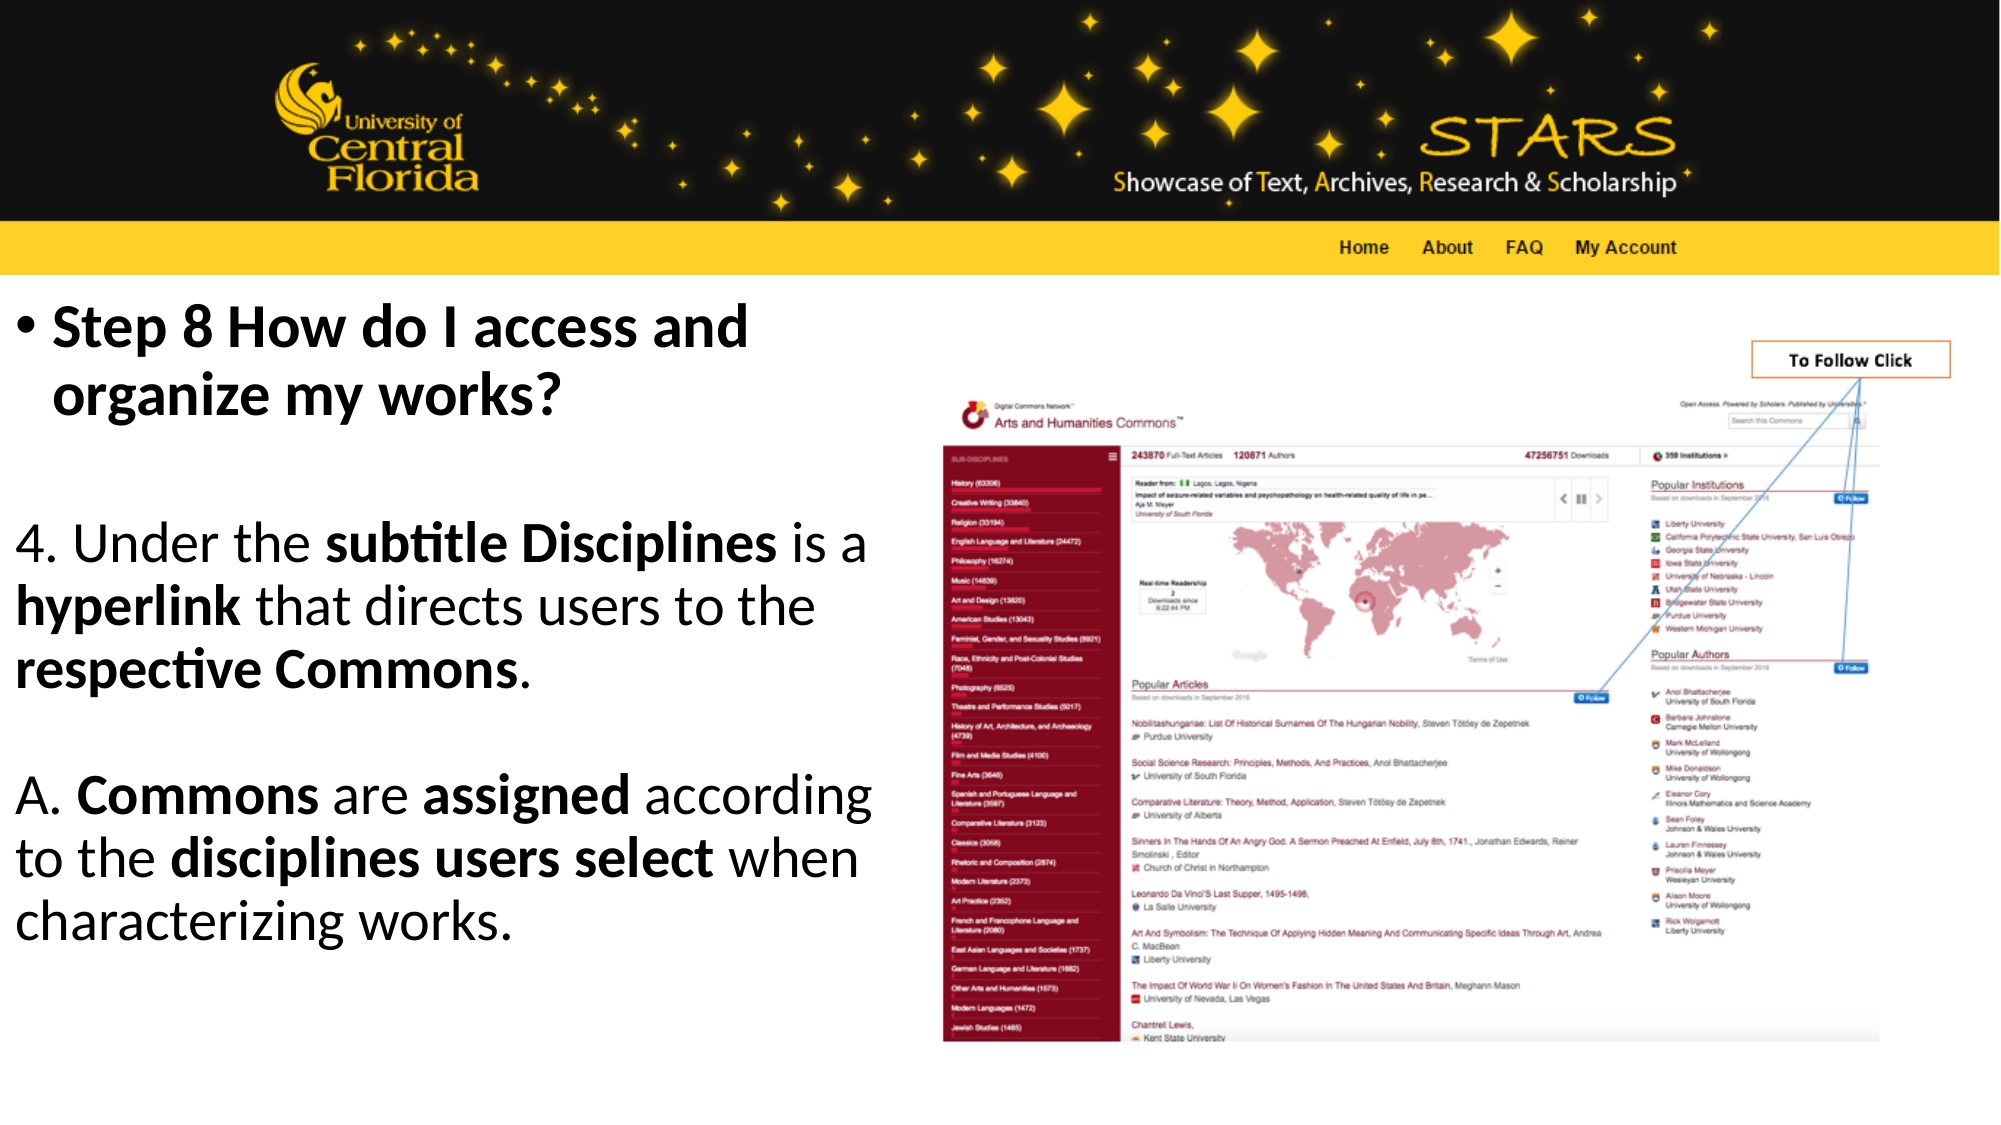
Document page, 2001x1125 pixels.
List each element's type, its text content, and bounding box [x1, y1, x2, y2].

list Step 8 How do I access and organize my works? 4. Under the subtitle Disciplines is a hyperlink that directs users to the respective Commons. A. Commons are assigned according to the disciplines users select when characterizing works. [0, 286, 913, 1025]
picture [0, 0, 2000, 275]
picture [939, 329, 1957, 1052]
